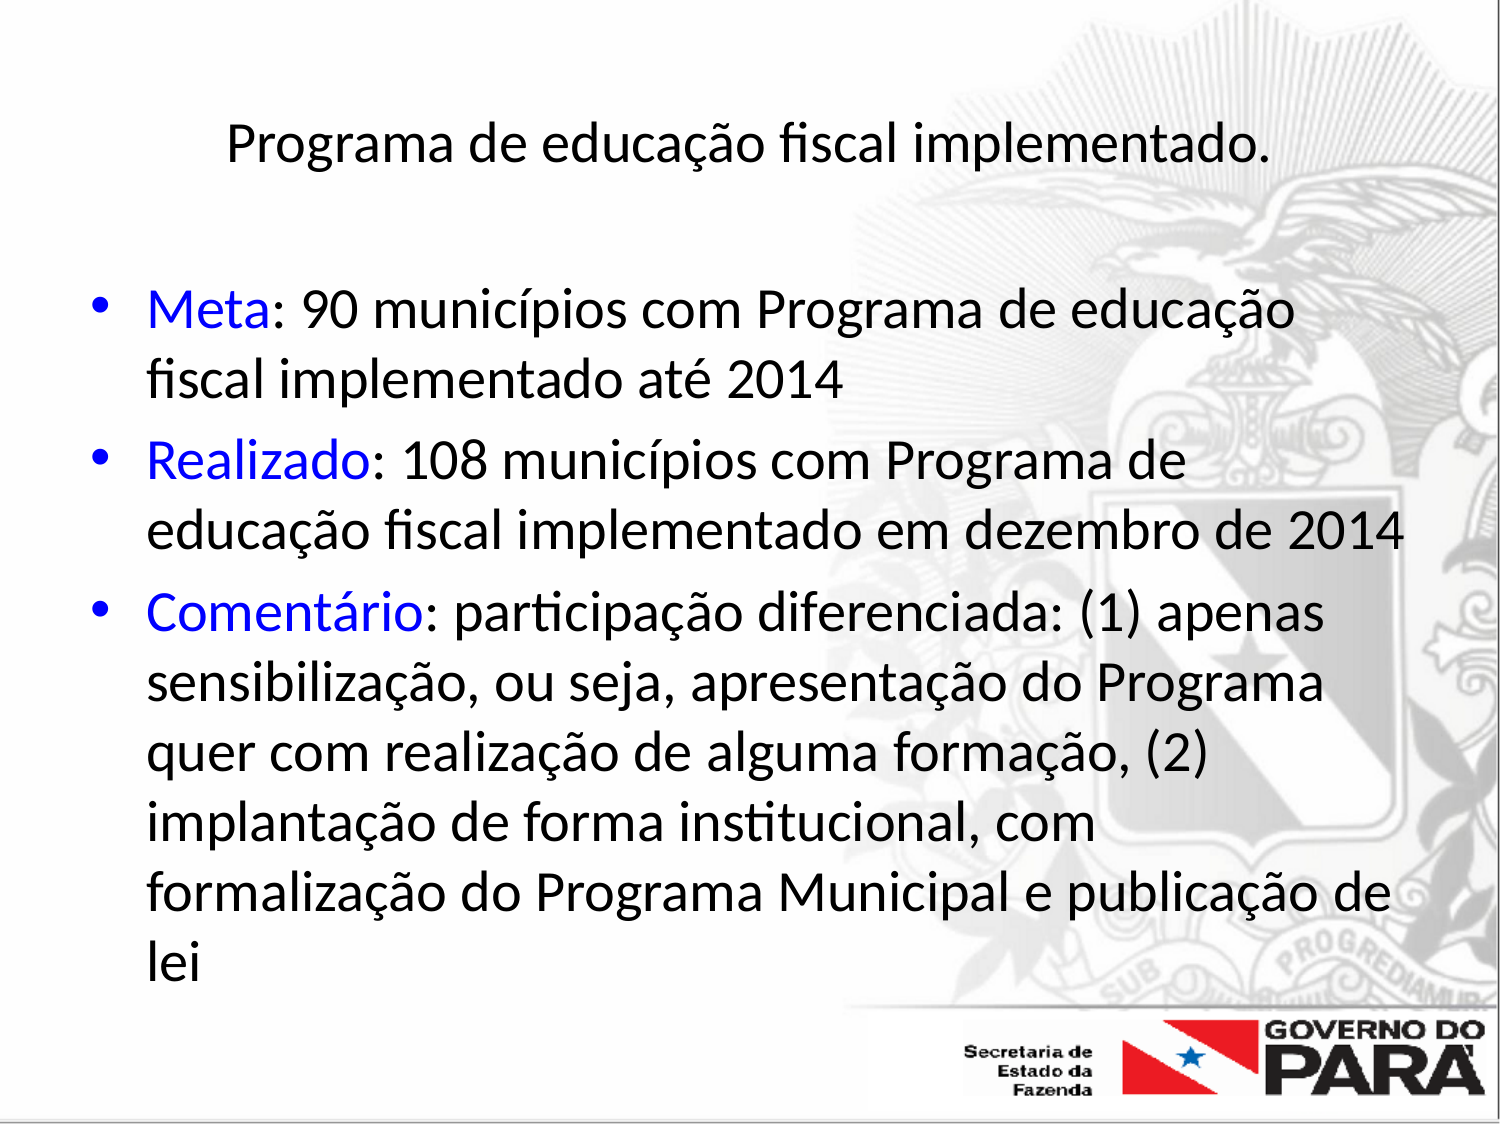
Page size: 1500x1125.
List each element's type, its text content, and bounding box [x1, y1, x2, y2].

list Meta: 90 municípios com Programa de educação fiscal implementado até 2014 Realizado: 108 municípios com Programa de educação fiscal implementado em dezembro de 2014 Comentário: participação diferenciada: (1) apenas sensibilização, ou seja, apresentação do Programa quer com realização de alguma formação, (2) implantação de forma institucional, com formalização do Programa Municipal e publicação de lei [74, 262, 1426, 1006]
picture [0, 0, 1500, 1125]
title Programa de educação fiscal implementado. [74, 44, 1426, 233]
